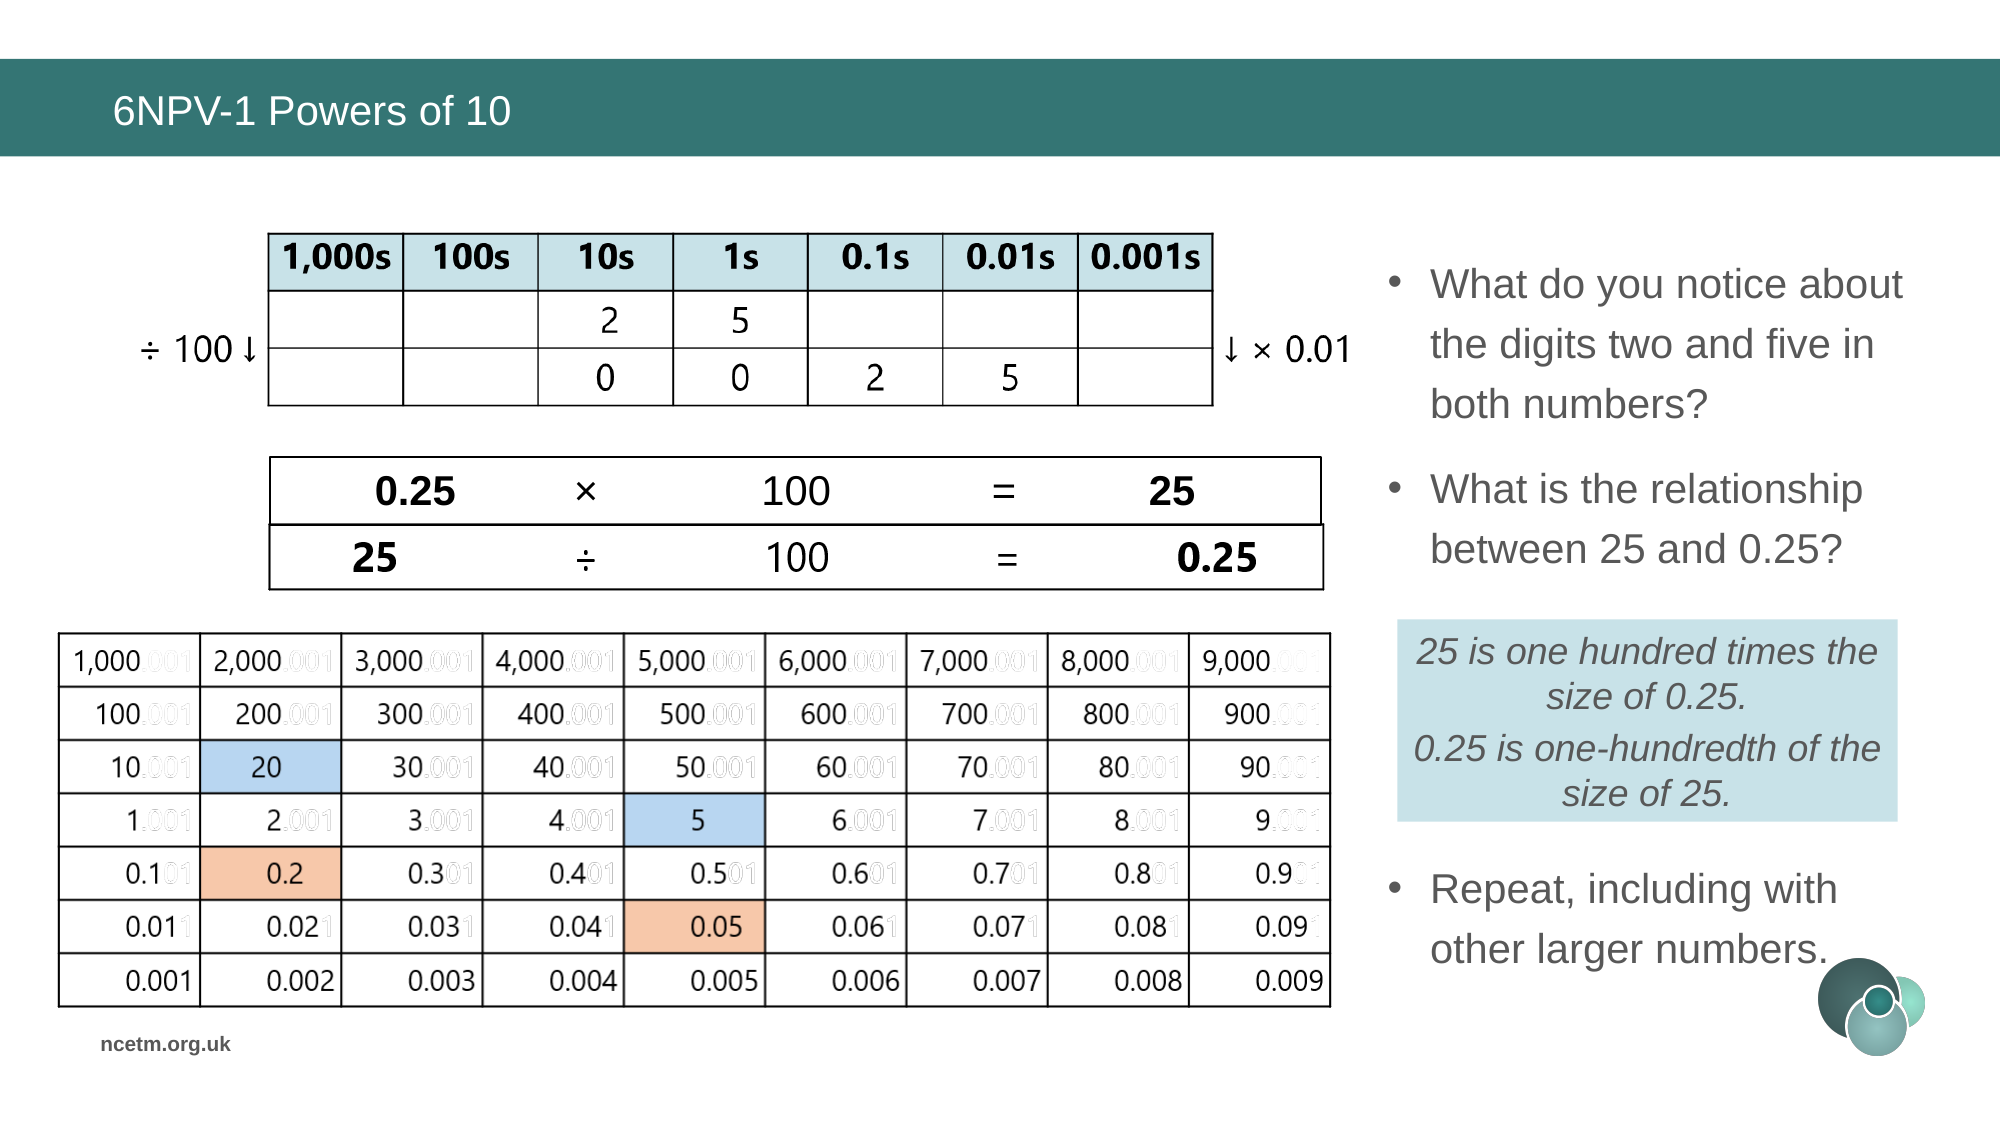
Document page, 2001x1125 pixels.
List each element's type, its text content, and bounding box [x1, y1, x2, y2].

picture [1818, 961, 1925, 1056]
title 6NPV-1 Powers of 10 [97, 76, 1945, 147]
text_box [268, 455, 1325, 608]
picture [117, 222, 1363, 421]
picture [57, 632, 1333, 1017]
text_box What do you notice about the digits two and five in both numbers? What is the relationship between 25 and 0.25? Repeat, including with other larger numbers. [1373, 239, 1945, 961]
